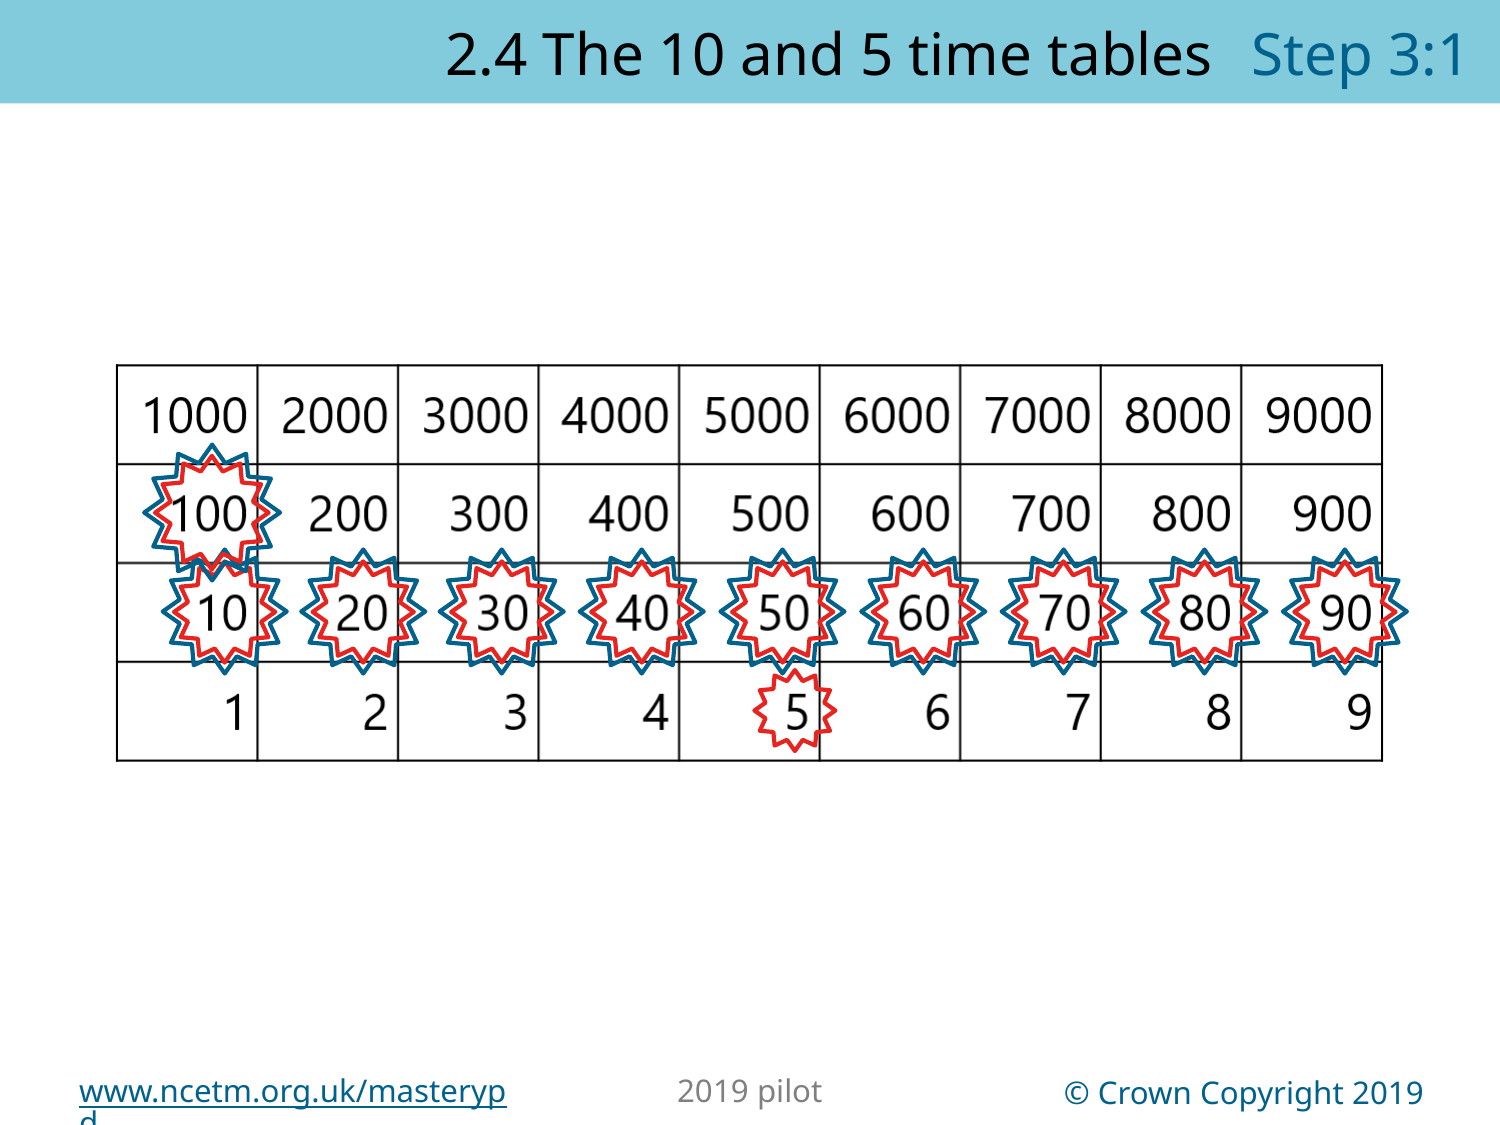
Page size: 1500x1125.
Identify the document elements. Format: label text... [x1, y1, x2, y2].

list 2.4 The 10 and 5 time tables Step 3:1 [0, 0, 1500, 104]
text_box [1389, 579, 1407, 644]
picture [115, 364, 1385, 771]
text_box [143, 444, 281, 581]
picture [1288, 555, 1385, 668]
